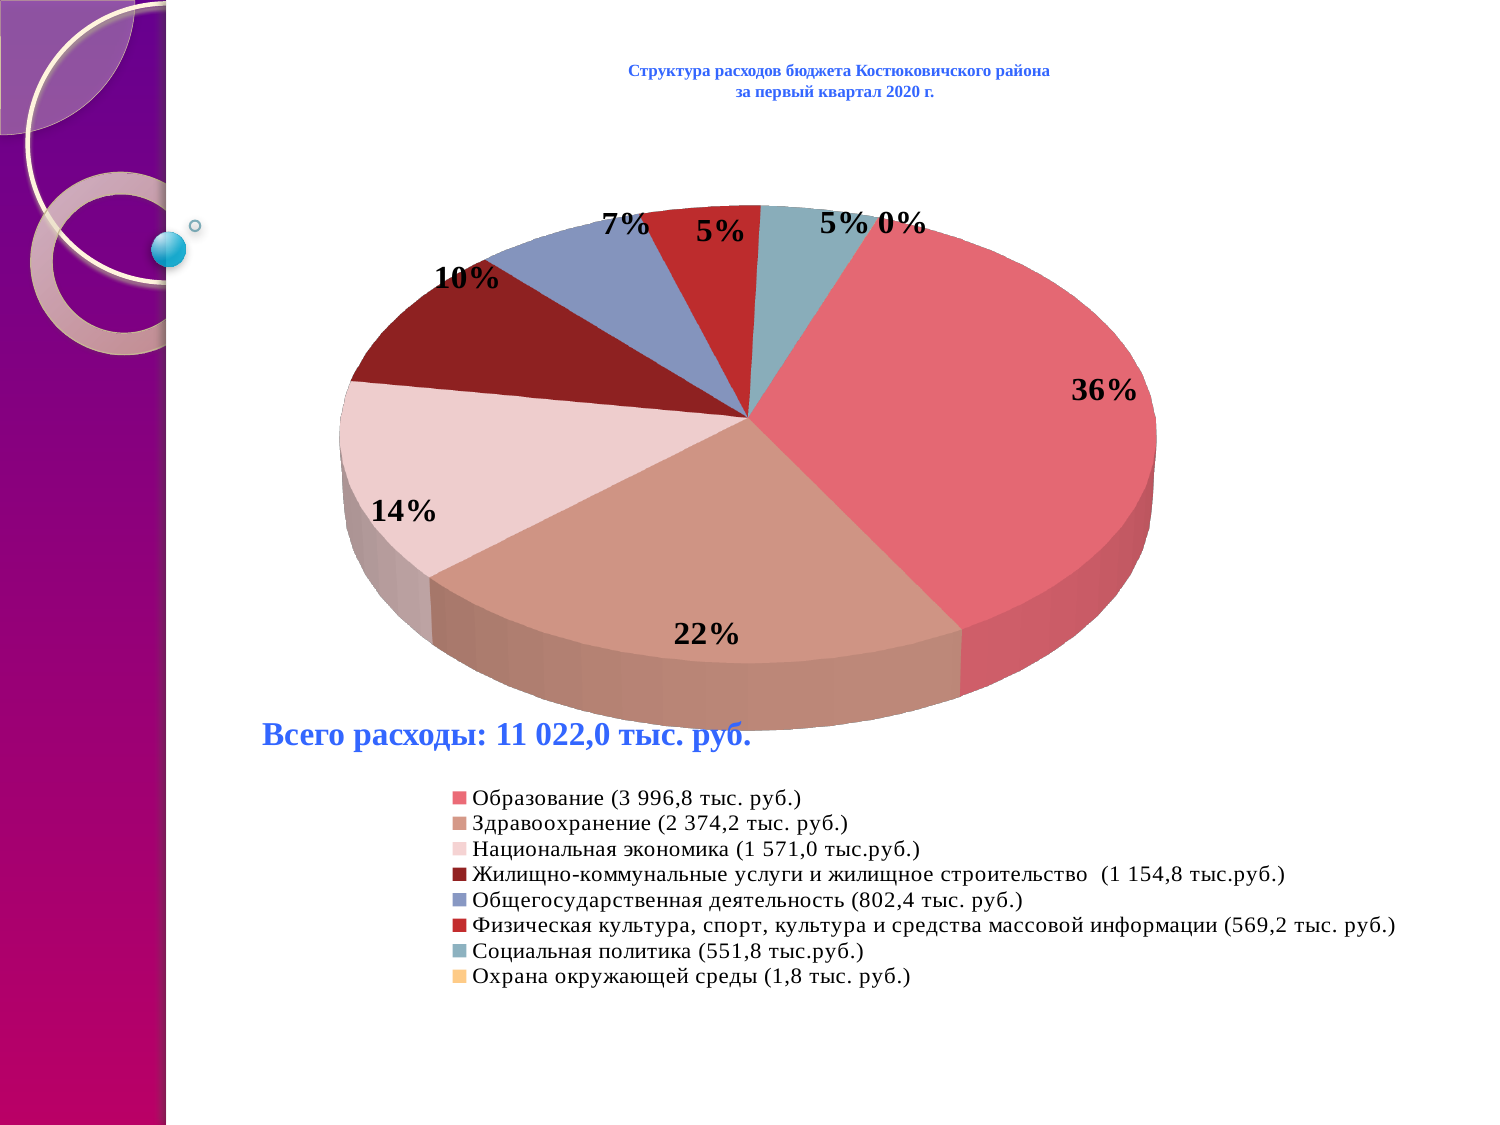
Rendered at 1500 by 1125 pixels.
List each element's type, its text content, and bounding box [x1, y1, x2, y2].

chart [58, 172, 1500, 1070]
title Структура расходов бюджета Костюковичского района за первый квартал 2020 г. [183, 30, 1500, 138]
